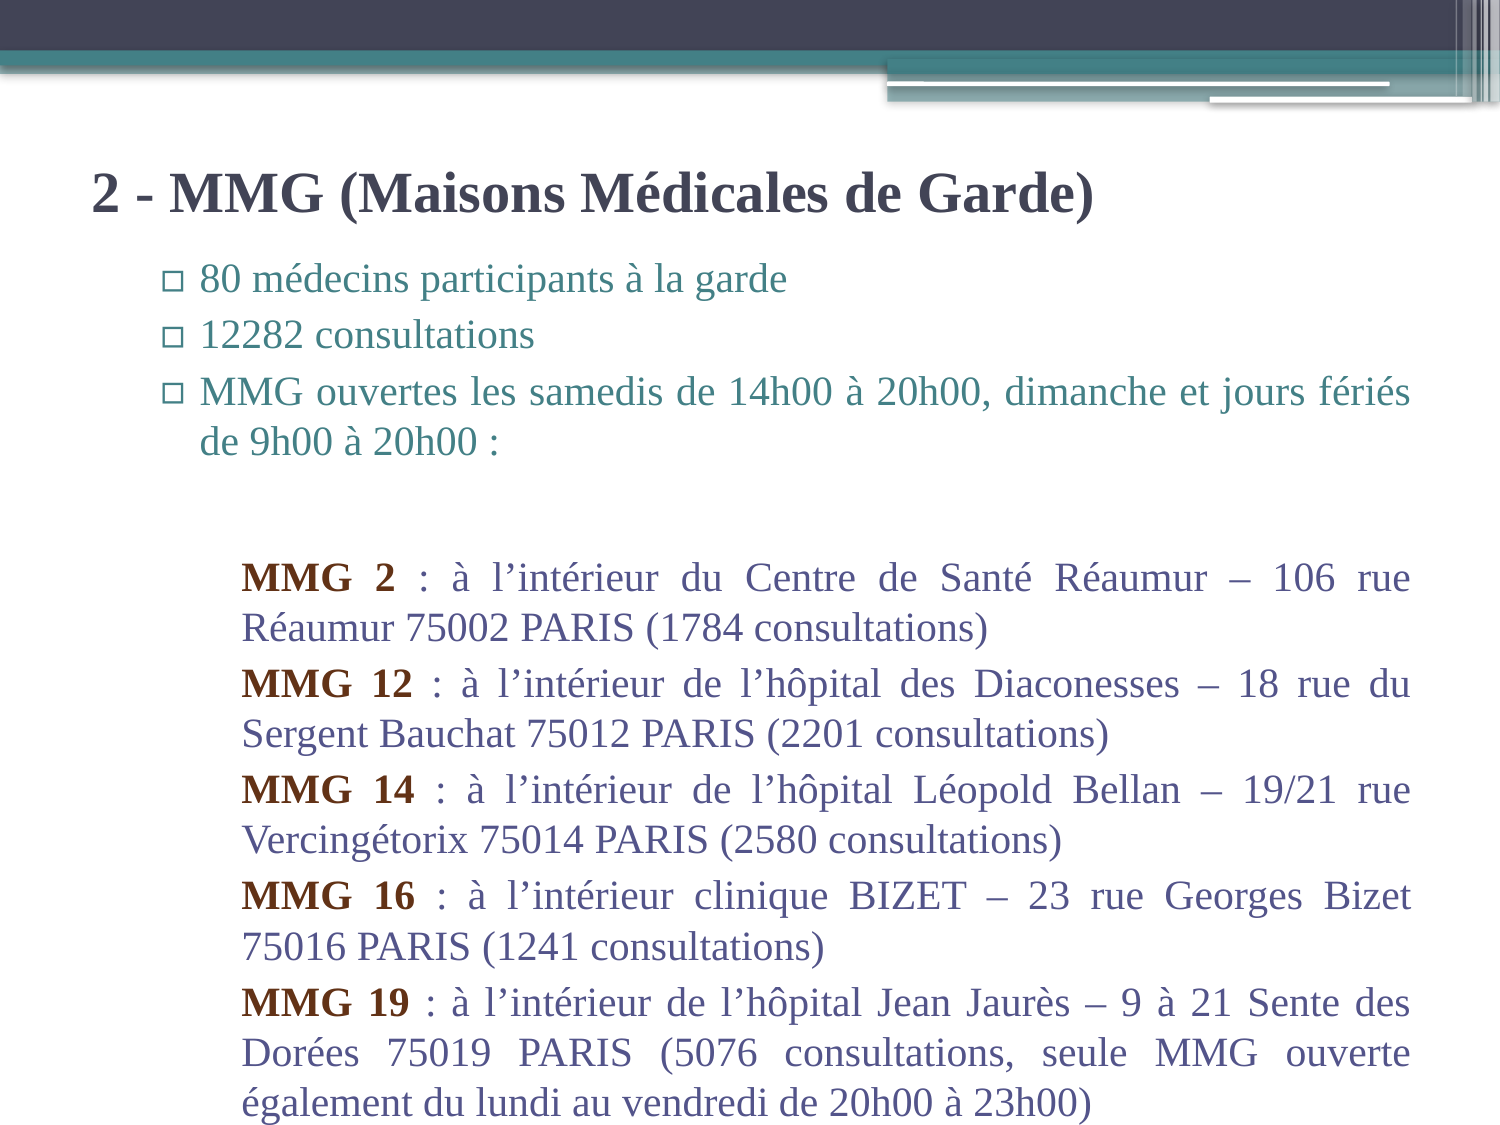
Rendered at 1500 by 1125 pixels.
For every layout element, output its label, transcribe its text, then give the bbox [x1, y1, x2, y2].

list 80 médecins participants à la garde 12282 consultations MMG ouvertes les samedis de 14h00 à 20h00, dimanche et jours fériés de 9h00 à 20h00 : MMG 2 : à l’intérieur du Centre de Santé Réaumur – 106 rue Réaumur 75002 PARIS (1784 consultations) MMG 12 : à l’intérieur de l’hôpital des Diaconesses – 18 rue du Sergent Bauchat 75012 PARIS (2201 consultations) MMG 14 : à l’intérieur de l’hôpital Léopold Bellan – 19/21 rue Vercingétorix 75014 PARIS (2580 consultations) MMG 16 : à l’intérieur clinique BIZET – 23 rue Georges Bizet 75016 PARIS (1241 consultations) MMG 19 : à l’intérieur de l’hôpital Jean Jaurès – 9 à 21 Sente des Dorées 75019 PARIS (5076 consultations, seule MMG ouverte également du lundi au vendredi de 20h00 à 23h00) [76, 243, 1427, 1090]
title 2 - MMG (Maisons Médicales de Garde) [76, 113, 1427, 232]
